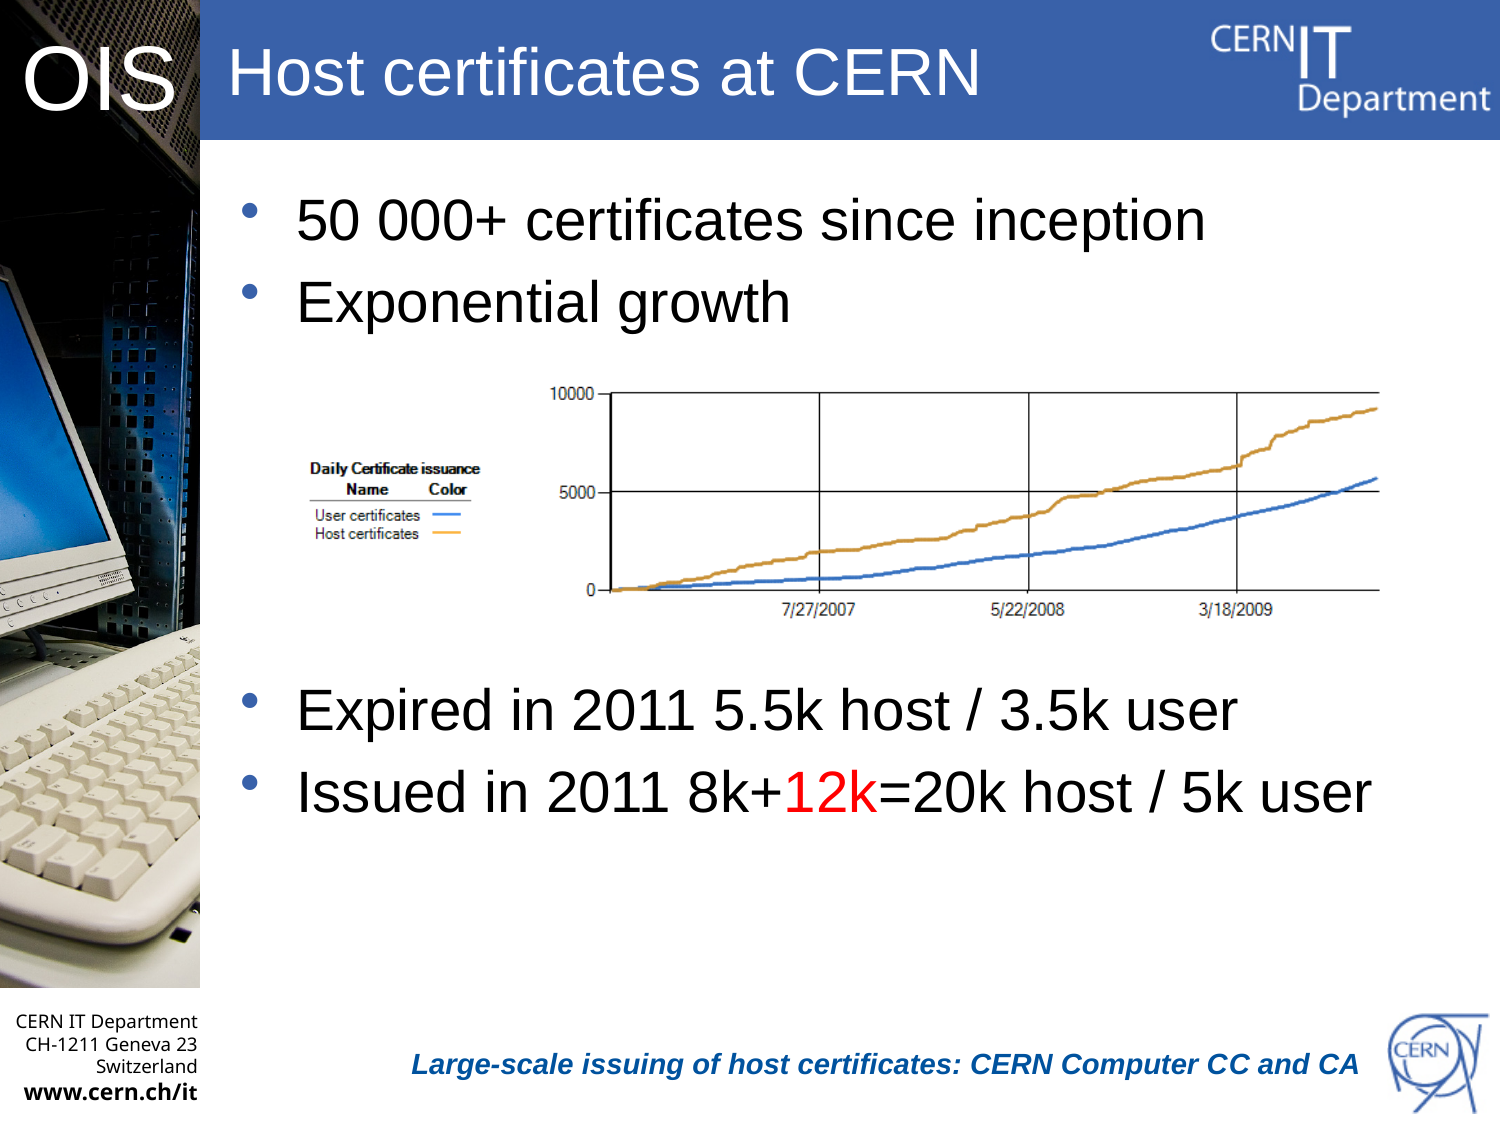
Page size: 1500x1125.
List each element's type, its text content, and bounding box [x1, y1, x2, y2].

picture [1387, 1012, 1490, 1114]
picture [262, 374, 1426, 634]
list 50 000+ certificates since inception Exponential growth Expired in 2011 5.5k host / 3.5k user Issued in 2011 8k+12k=20k host / 5k user [225, 174, 1463, 988]
picture [0, 0, 1500, 988]
title Host certificates at CERN [212, 0, 1125, 138]
footer Large-scale issuing of host certificates: CERN Computer CС and CA [312, 1037, 1376, 1113]
